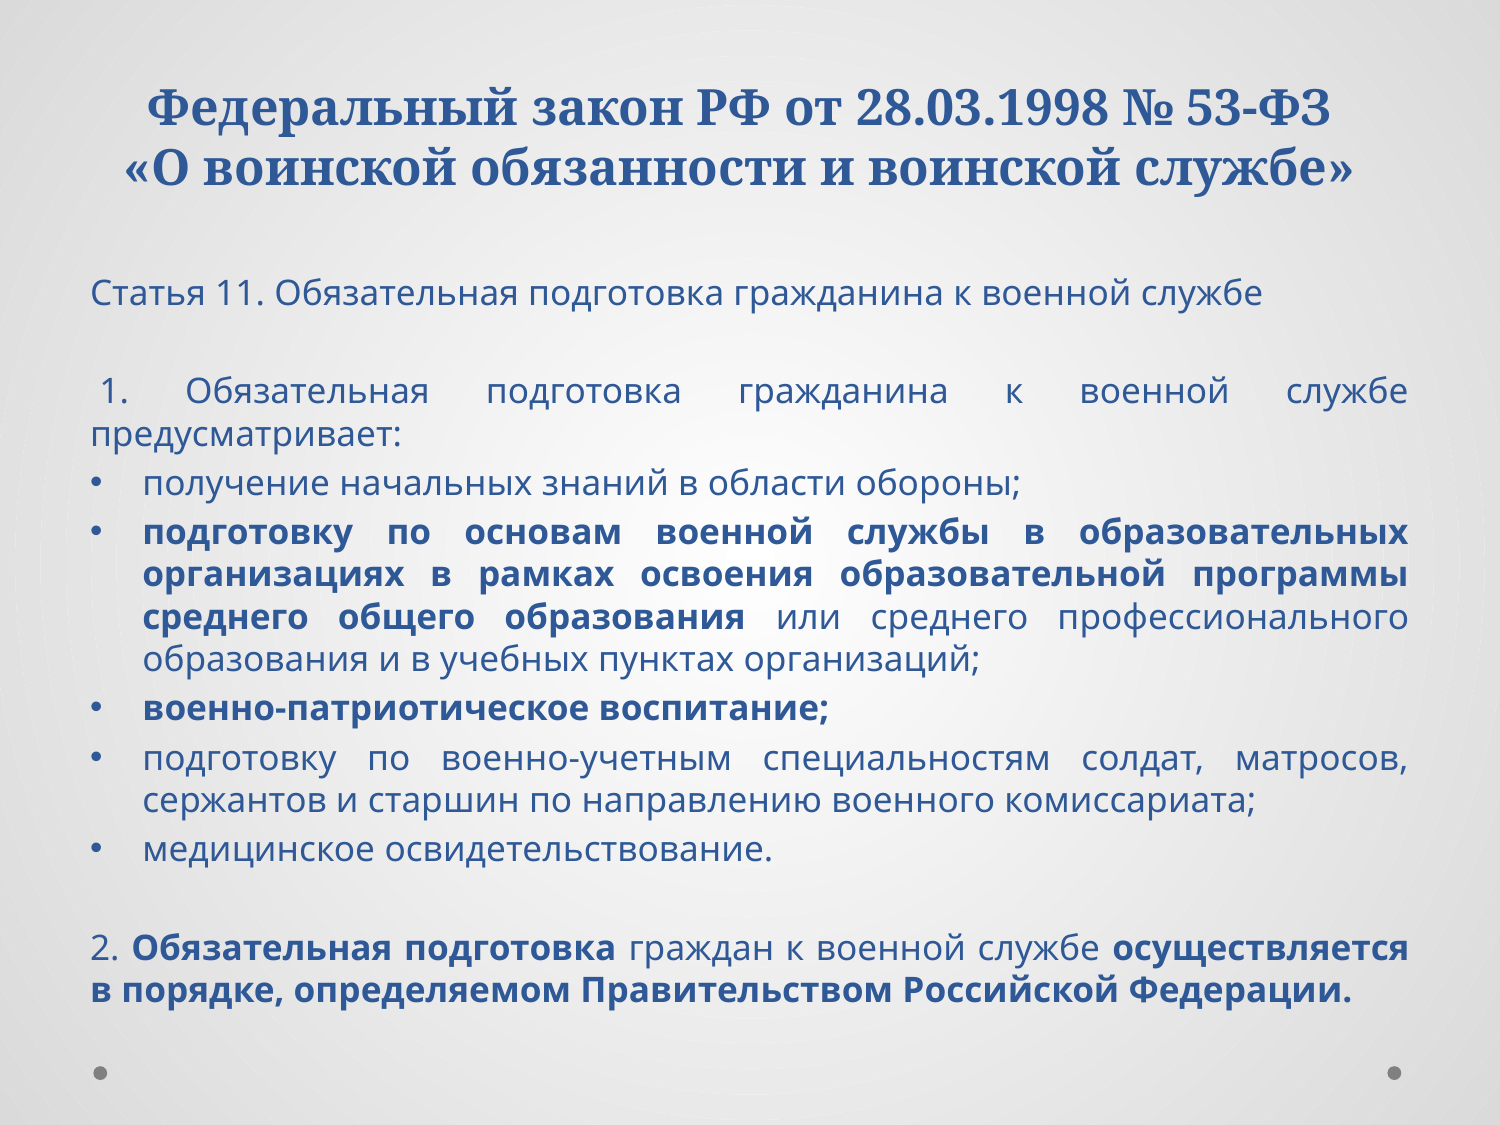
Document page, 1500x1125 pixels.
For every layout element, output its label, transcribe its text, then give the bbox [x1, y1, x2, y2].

list Статья 11. Обязательная подготовка гражданина к военной службе 1. Обязательная подготовка гражданина к военной службе предусматривает: получение начальных знаний в области обороны; подготовку по основам военной службы в образовательных организациях в рамках освоения образовательной программы среднего общего образования или среднего профессионального образования и в учебных пунктах организаций; военно-патриотическое воспитание; подготовку по военно-учетным специальностям солдат, матросов, сержантов и старшин по направлению военного комиссариата; медицинское освидетельствование. 2. Обязательная подготовка граждан к военной службе осуществляется в порядке, определяемом Правительством Российской Федерации. [75, 262, 1425, 1047]
title Федеральный закон РФ от 28.03.1998 № 53-ФЗ «О воинской обязанности и воинской службе» [64, 42, 1415, 204]
